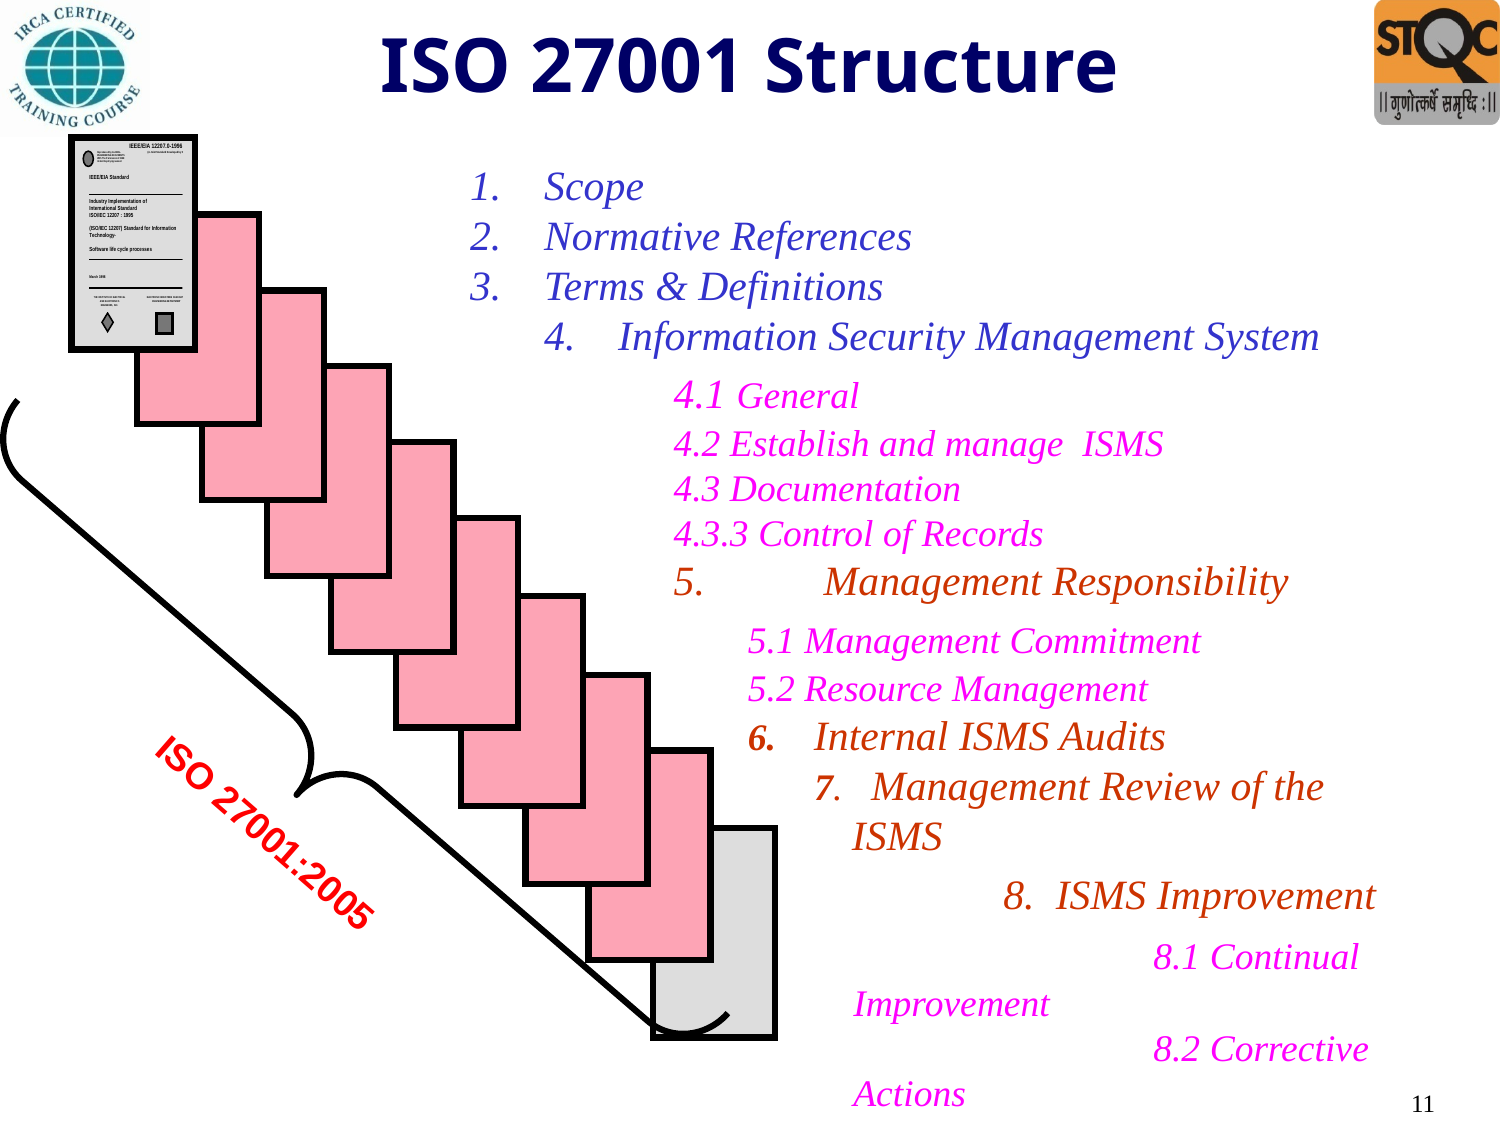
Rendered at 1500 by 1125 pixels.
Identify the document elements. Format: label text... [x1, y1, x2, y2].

slide_number 11 [1418, 1049, 1451, 1113]
title ISO 27001 Structure [112, 0, 1388, 126]
picture [0, 0, 150, 137]
picture [1388, 0, 1500, 125]
text_box 1. Scope 2. Normative References 3. Terms & Definitions 4. Information Security Management System 4.1 General 4.2 Establish and manage ISMS 4.3 Documentation 4.3.3 Control of Records 5. Management Responsibility 5.1 Management Commitment 5.2 Resource Management 6. Internal ISMS Audits 7. Management Review of the ISMS 8. ISMS Improvement 8.1 Continual Improvement 8.2 Corrective Actions 8.3 Preventive Actions Annexure A,B & C [455, 151, 1418, 1125]
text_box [0, 137, 776, 1038]
